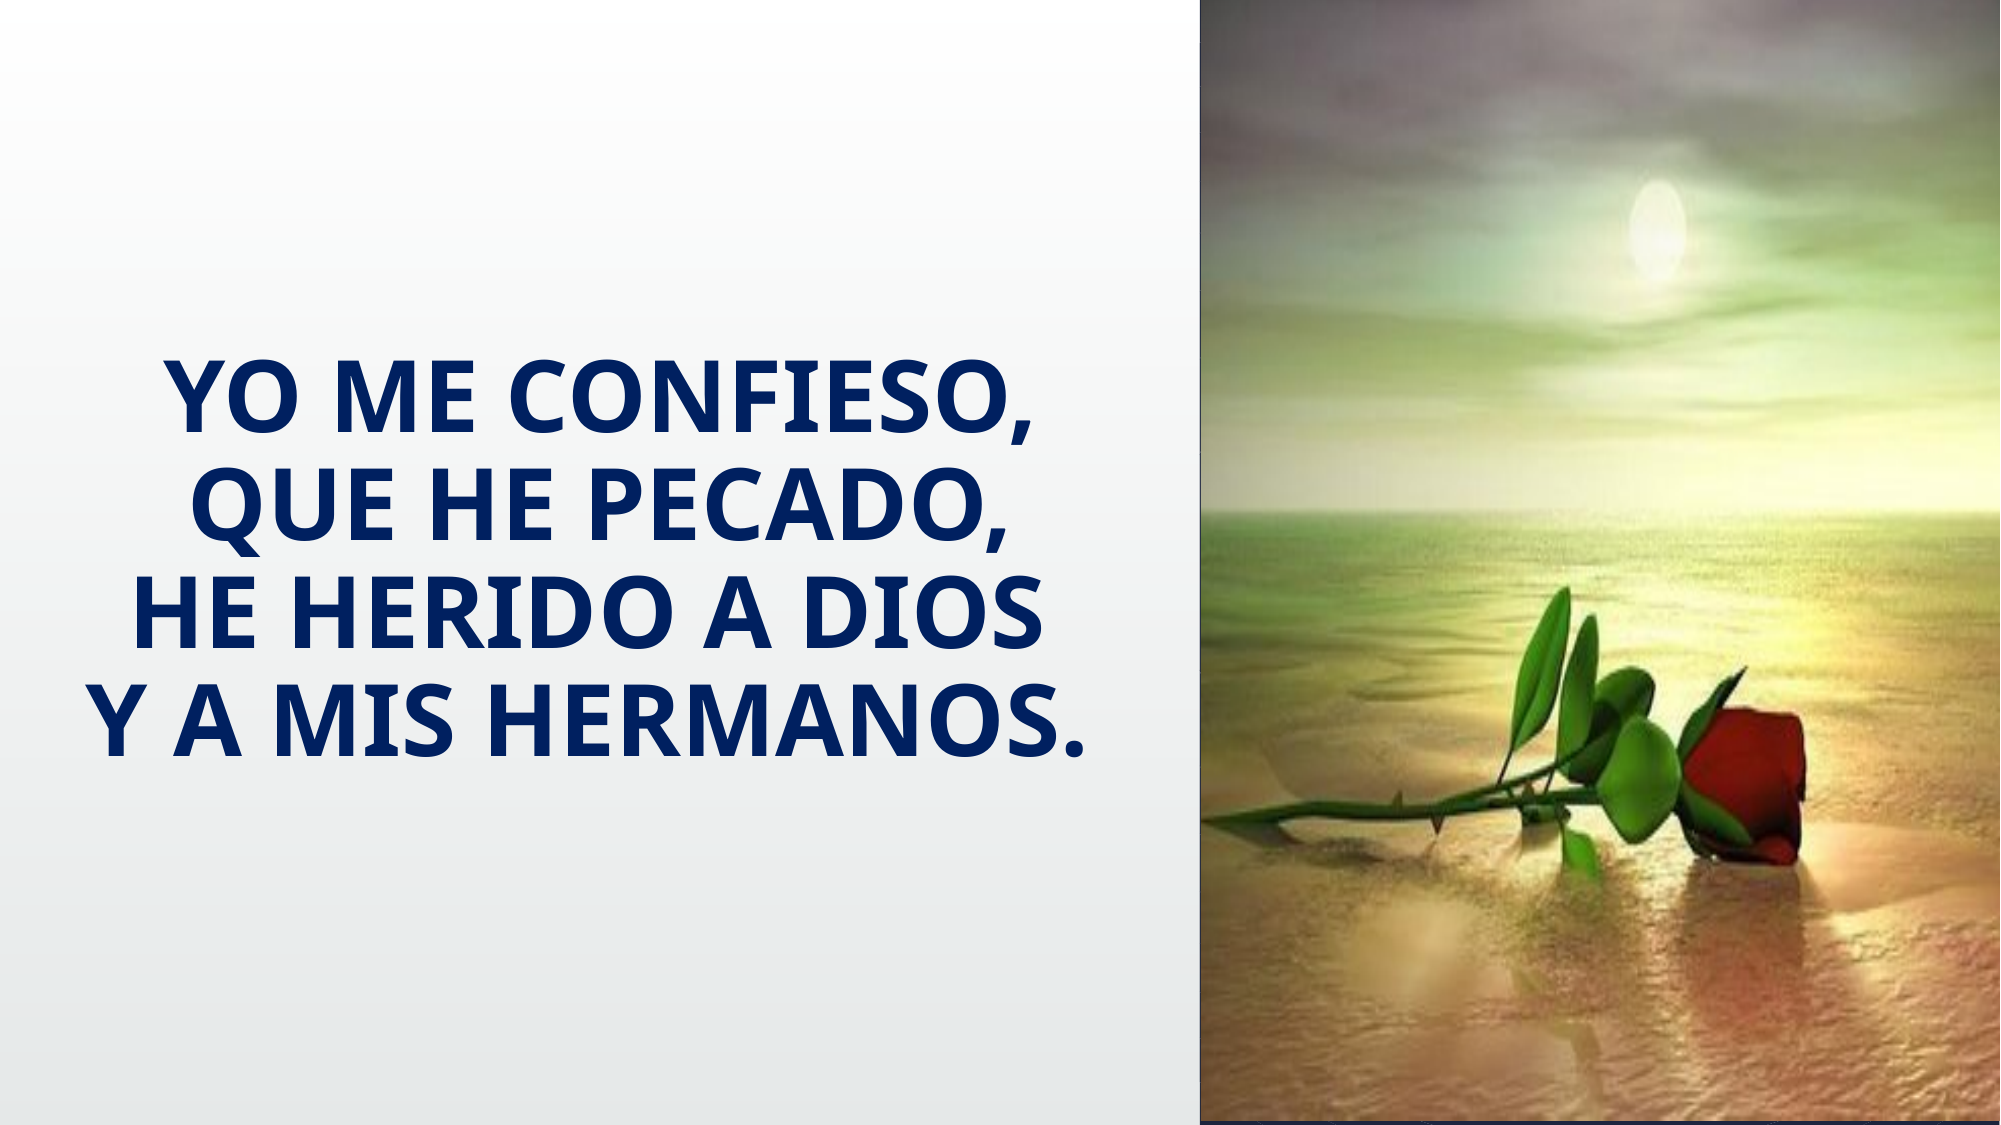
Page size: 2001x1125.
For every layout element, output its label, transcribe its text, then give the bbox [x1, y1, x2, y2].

title YO ME CONFIESO, QUE HE PECADO, HE HERIDO A DIOS Y A MIS HERMANOS. [0, 0, 1200, 1125]
picture [1200, 0, 2000, 1125]
